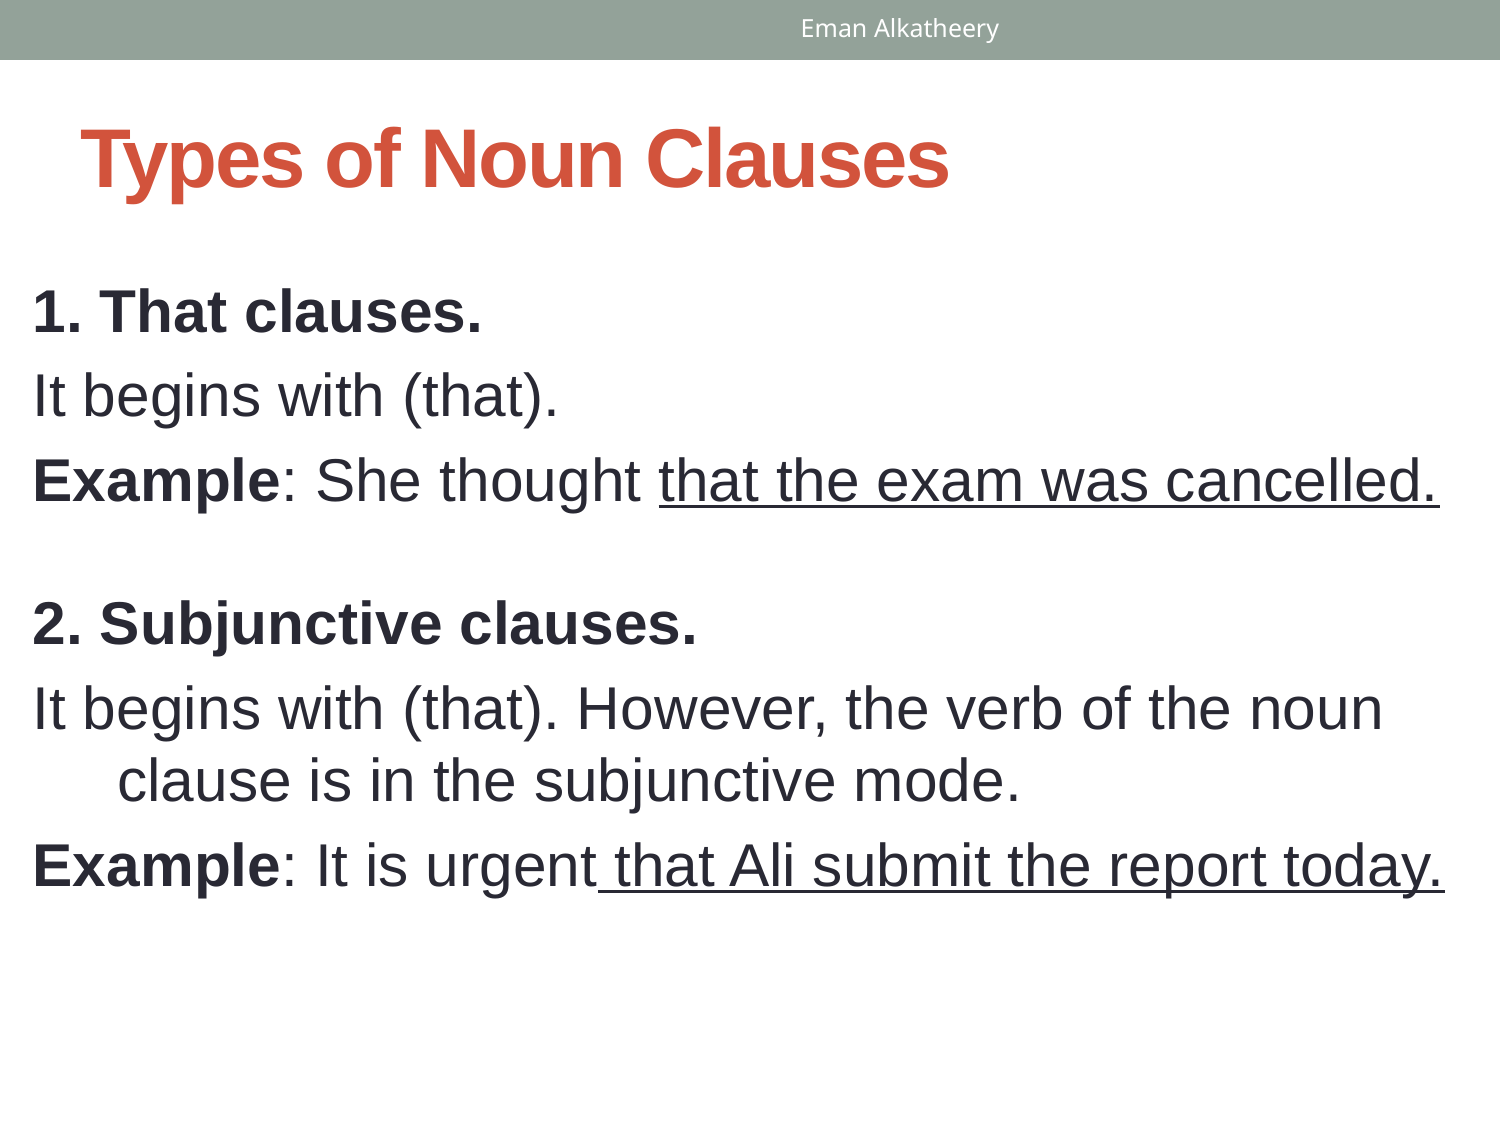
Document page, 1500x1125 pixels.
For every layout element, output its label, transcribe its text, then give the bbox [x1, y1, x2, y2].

list 1. That clauses. It begins with (that). Example: She thought that the exam was cancelled. 2. Subjunctive clauses. It begins with (that). However, the verb of the noun clause is in the subjunctive mode. Example: It is urgent that Ali submit the report today. [17, 264, 1489, 1094]
footer Eman Alkatheery [562, 3, 1238, 57]
title Types of Noun Clauses [64, 87, 1415, 220]
